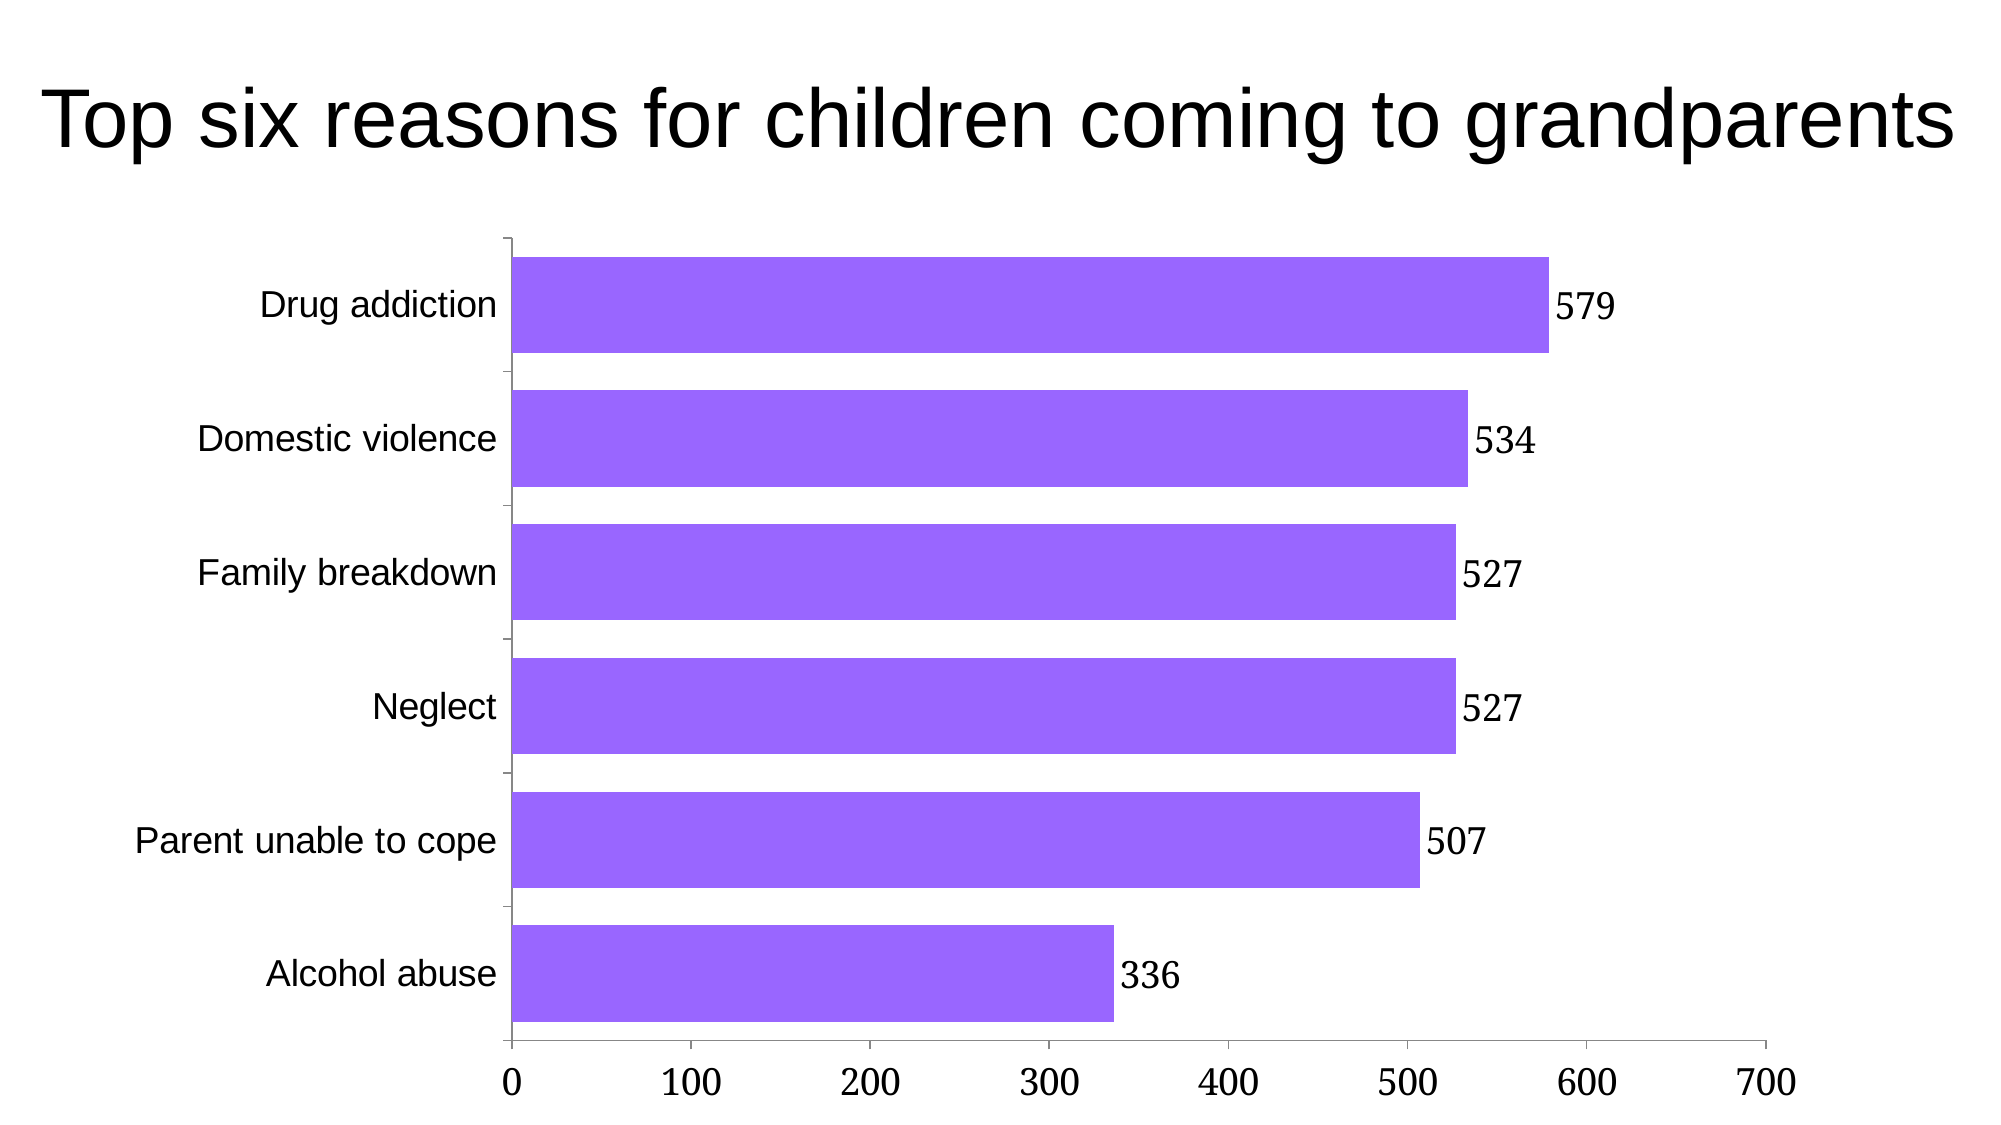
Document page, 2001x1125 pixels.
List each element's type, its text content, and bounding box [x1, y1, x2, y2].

chart [99, 219, 1832, 1125]
title Top six reasons for children coming to grandparents [0, 45, 2000, 184]
